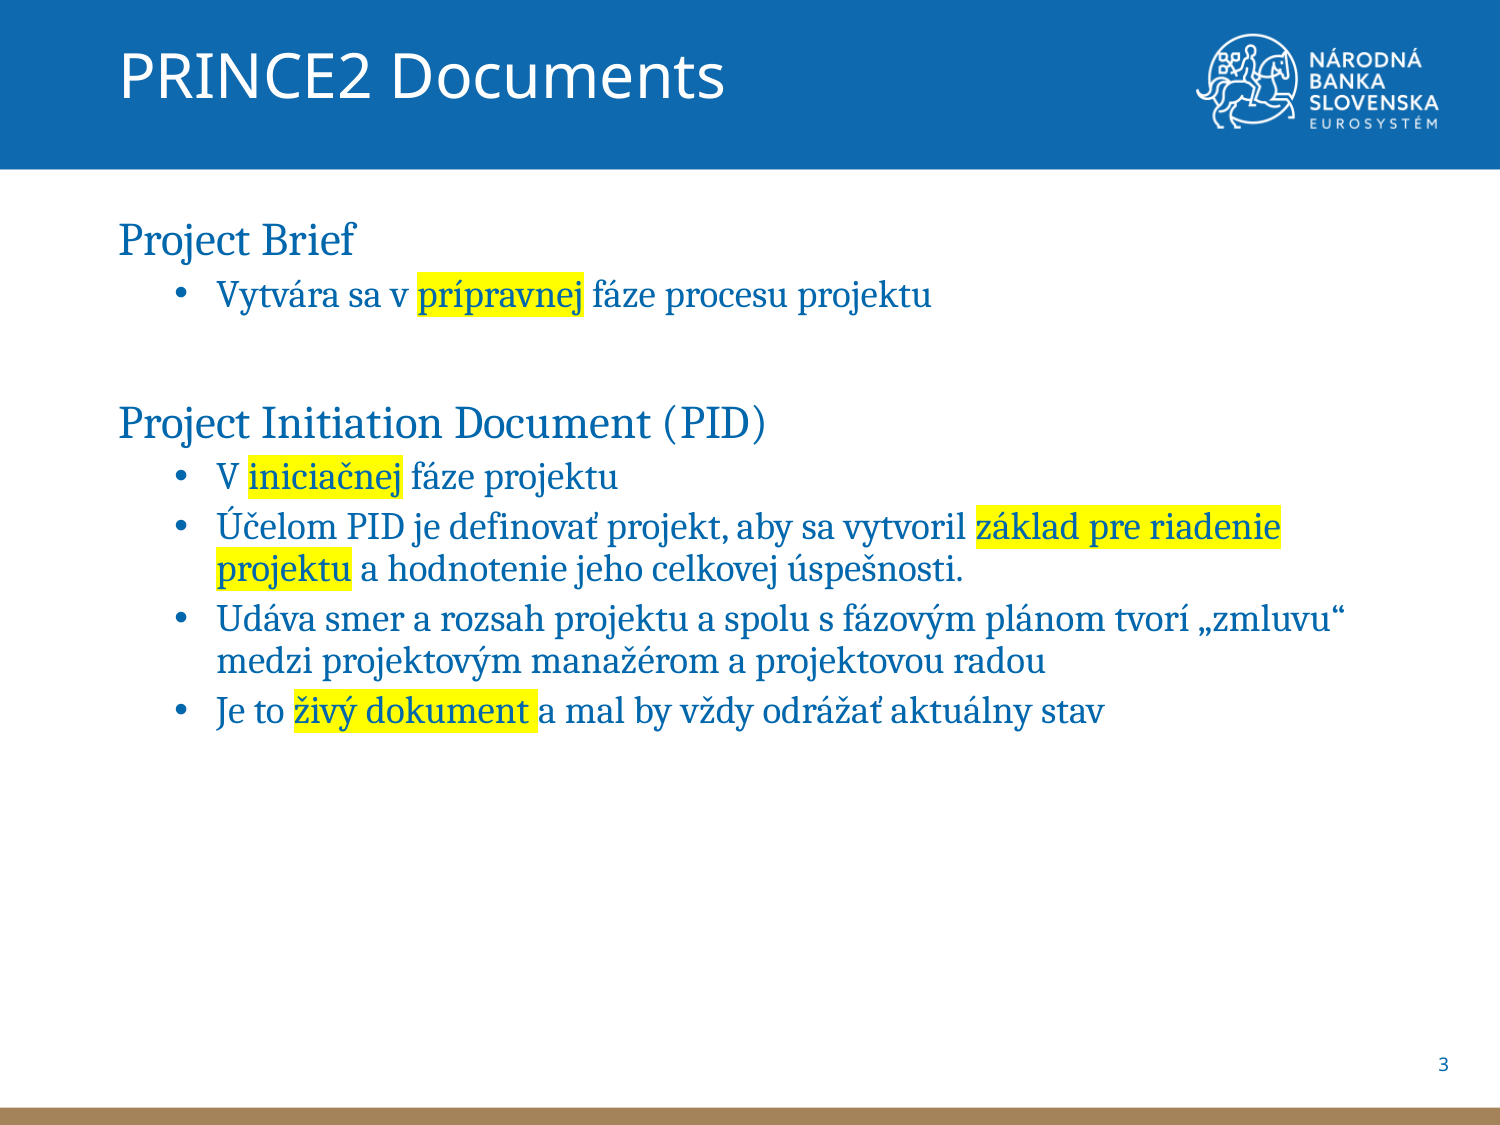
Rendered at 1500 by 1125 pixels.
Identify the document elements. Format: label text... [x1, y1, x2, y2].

slide_number 3 [1281, 1045, 1464, 1106]
list Project Brief Vytvára sa v prípravnej fáze procesu projektu Project Initiation Document (PID) V iniciačnej fáze projektu Účelom PID je definovať projekt, aby sa vytvoril základ pre riadenie projektu a hodnotenie jeho celkovej úspešnosti. Udáva smer a rozsah projektu a spolu s fázovým plánom tvorí „zmluvu“ medzi projektovým manažérom a projektovou radou Je to živý dokument a mal by vždy odrážať aktuálny stav [103, 207, 1397, 1004]
picture [0, 0, 1500, 1125]
list PRINCE2 Documents [103, 37, 1171, 150]
